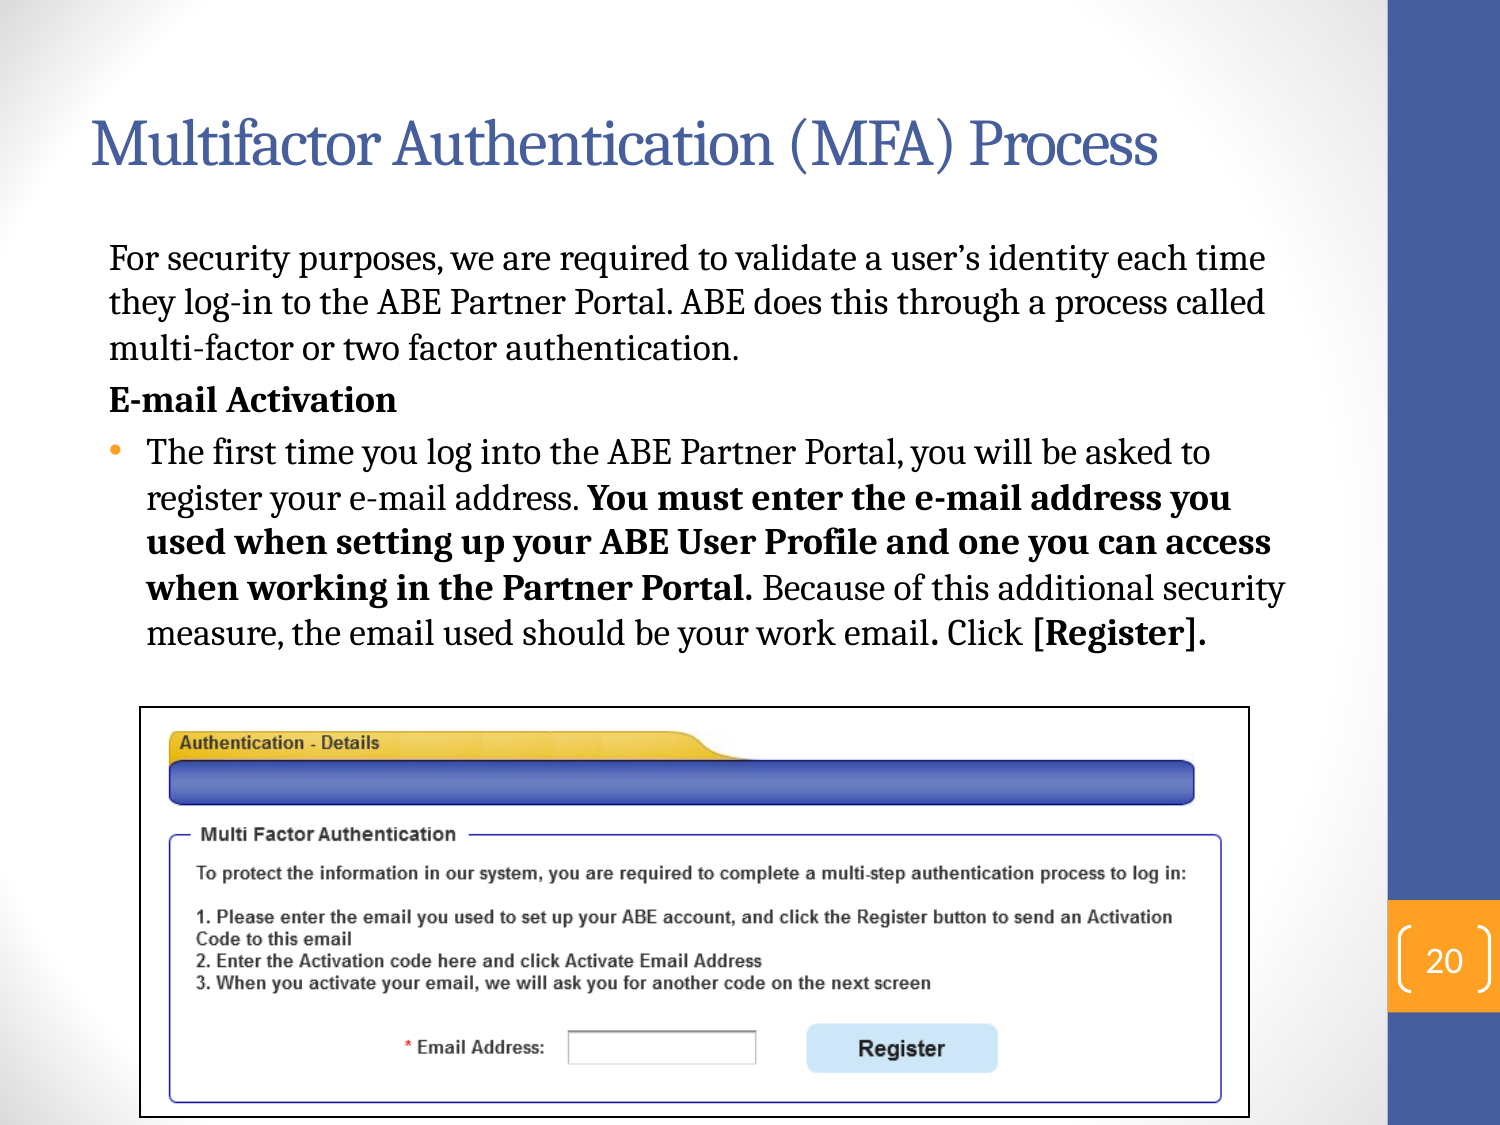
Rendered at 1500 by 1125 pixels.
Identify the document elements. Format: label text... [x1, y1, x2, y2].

picture [0, 0, 1500, 1125]
list For security purposes, we are required to validate a user’s identity each time they log-in to the ABE Partner Portal. ABE does this through a process called multi-factor or two factor authentication. E-mail Activation The first time you log into the ABE Partner Portal, you will be asked to register your e-mail address. You must enter the e-mail address you used when setting up your ABE User Profile and one you can access when working in the Partner Portal. Because of this additional security measure, the email used should be your work email. Click [Register]. [75, 224, 1325, 1050]
title Multifactor Authentication (MFA) Process [75, 45, 1325, 224]
